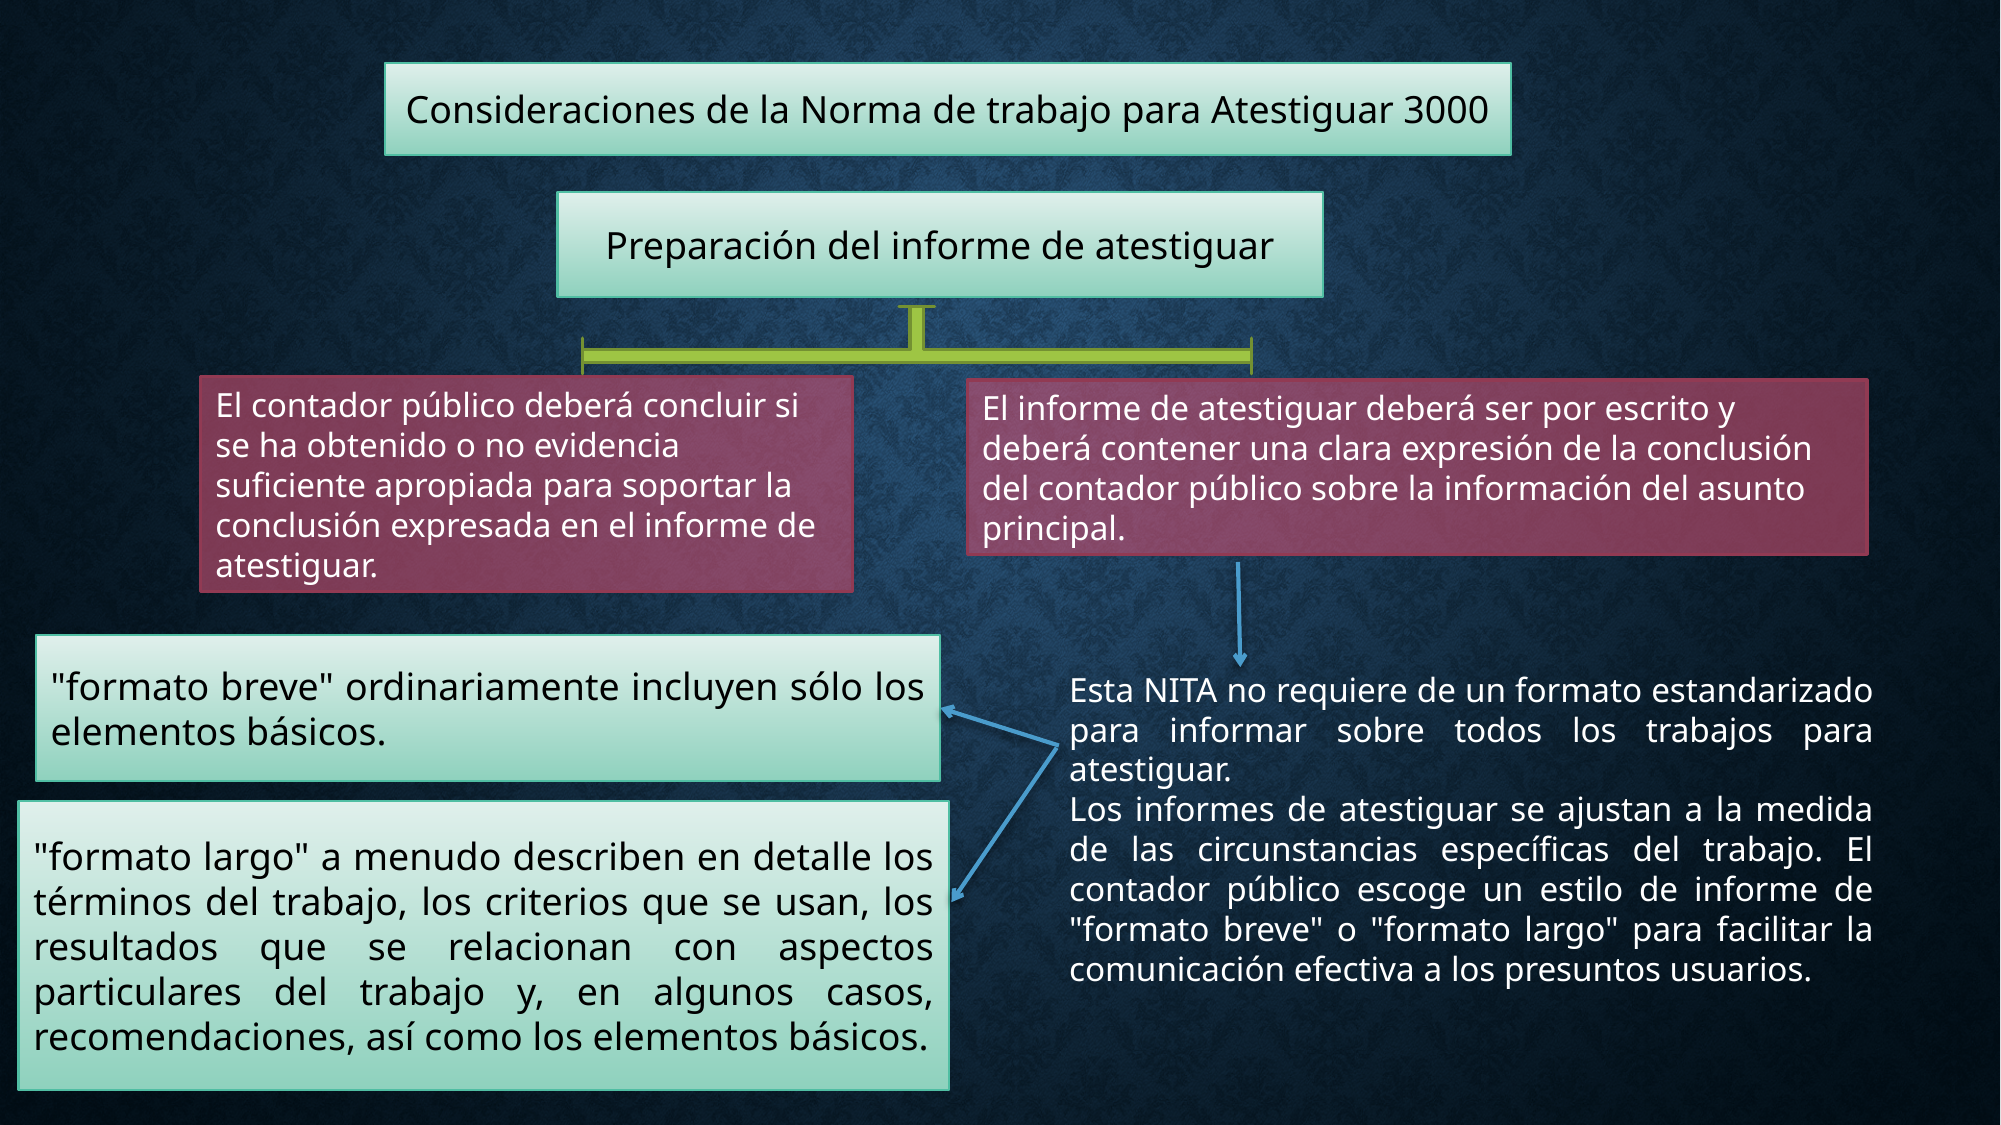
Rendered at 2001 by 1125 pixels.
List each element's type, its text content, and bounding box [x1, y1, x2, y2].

text_box Esta NITA no requiere de un formato estandarizado para informar sobre todos los trabajos para atestiguar. Los informes de atestiguar se ajustan a la medida de las circunstancias específicas del trabajo. El contador público escoge un estilo de informe de "formato breve" o "formato largo" para facilitar la comunicación efectiva a los presuntos usuarios. [1054, 661, 1890, 996]
text_box El informe de atestiguar deberá ser por escrito y deberá contener una clara expresión de la conclusión del contador público sobre la información del asunto principal. [966, 378, 1869, 556]
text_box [950, 747, 1058, 903]
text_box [1237, 561, 1241, 668]
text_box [939, 707, 1060, 747]
text_box Consideraciones de la Norma de trabajo para Atestiguar 3000 [384, 62, 1512, 156]
text_box "formato largo" a menudo describen en detalle los términos del trabajo, los criterios que se usan, los resultados que se relacionan con aspectos particulares del trabajo y, en algunos casos, recomendaciones, así como los elementos básicos. [17, 800, 950, 1091]
text_box El contador público deberá concluir si se ha obtenido o no evidencia suficiente apropiada para soportar la conclusión expresada en el informe de atestiguar. [199, 375, 854, 593]
text_box "formato breve" ordinariamente incluyen sólo los elementos básicos. [35, 634, 941, 782]
text_box Preparación del informe de atestiguar [556, 191, 1324, 298]
text_box [581, 305, 1253, 376]
